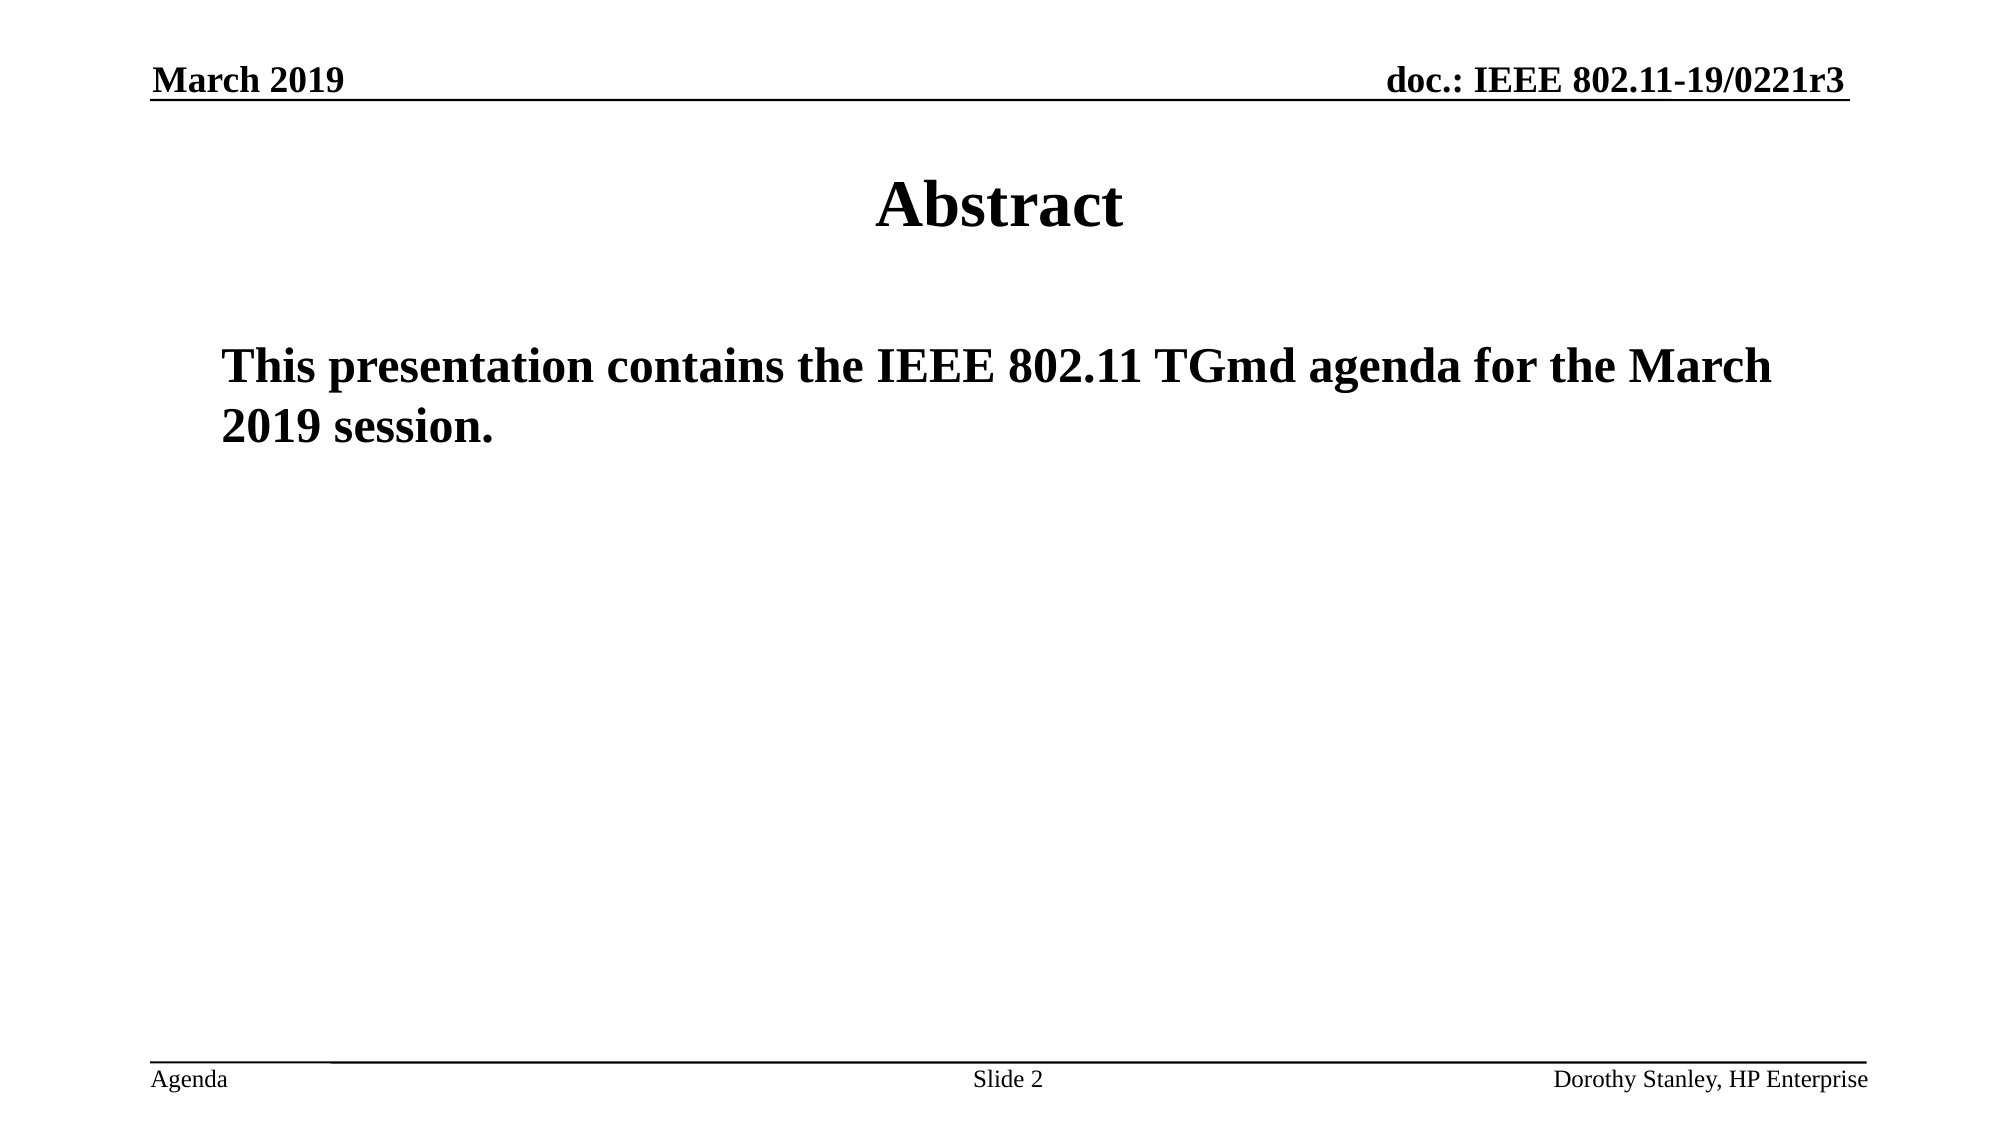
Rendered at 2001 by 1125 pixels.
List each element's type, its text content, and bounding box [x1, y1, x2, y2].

list This presentation contains the IEEE 802.11 TGmd agenda for the March 2019 session. [150, 324, 1850, 1000]
footer Dorothy Stanley, HP Enterprise [1549, 1062, 1869, 1093]
title Abstract [150, 112, 1850, 288]
slide_number Slide 2 [972, 1062, 1044, 1093]
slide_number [152, 54, 567, 100]
